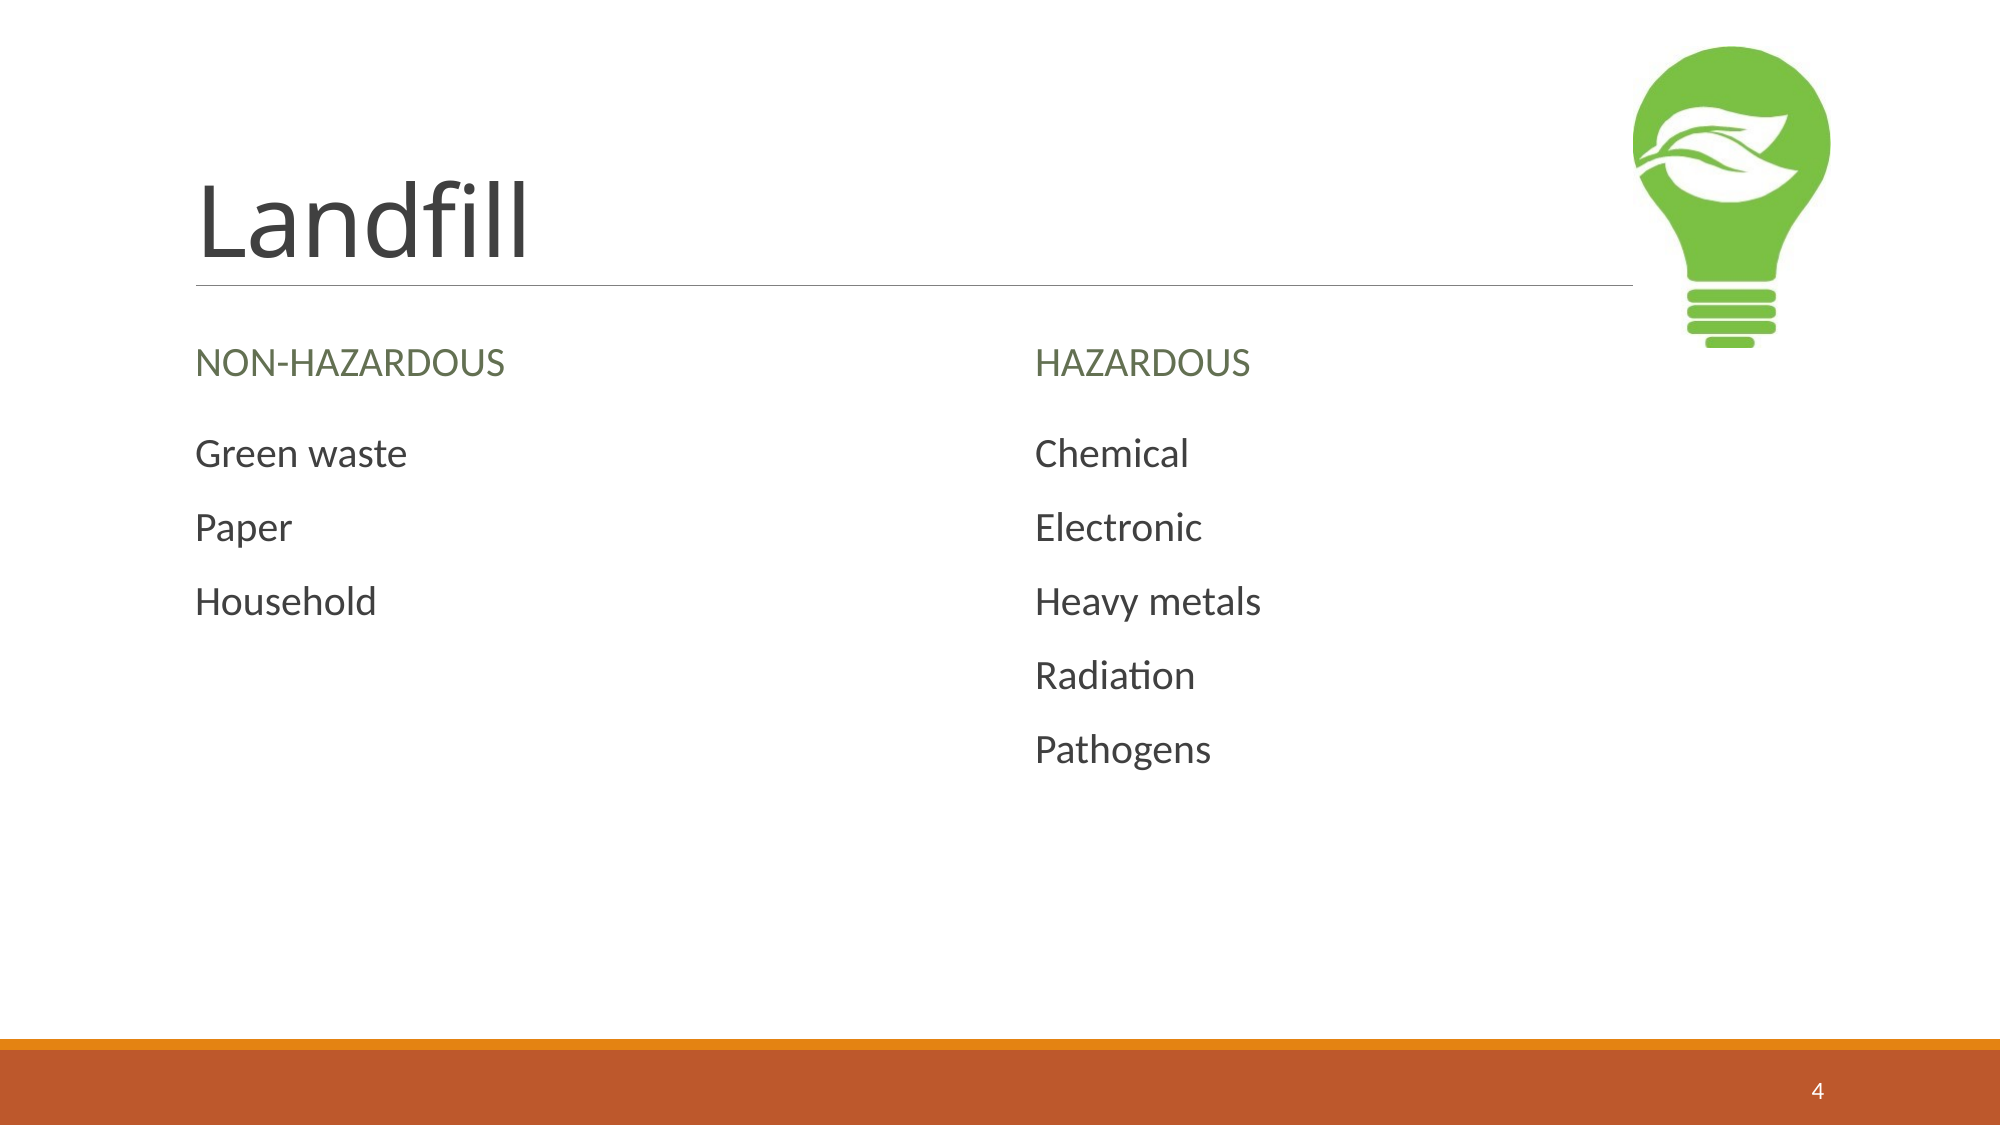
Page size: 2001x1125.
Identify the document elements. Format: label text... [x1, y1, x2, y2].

list Green waste Paper Household [180, 423, 990, 978]
list Hazardous [1020, 302, 1830, 423]
title Landfill [180, 47, 1830, 285]
slide_number 4 [1624, 1059, 1840, 1120]
list Non-Hazardous [180, 302, 990, 423]
list Chemical Electronic Heavy metals Radiation Pathogens [1020, 423, 1830, 978]
picture [1633, 46, 1831, 348]
